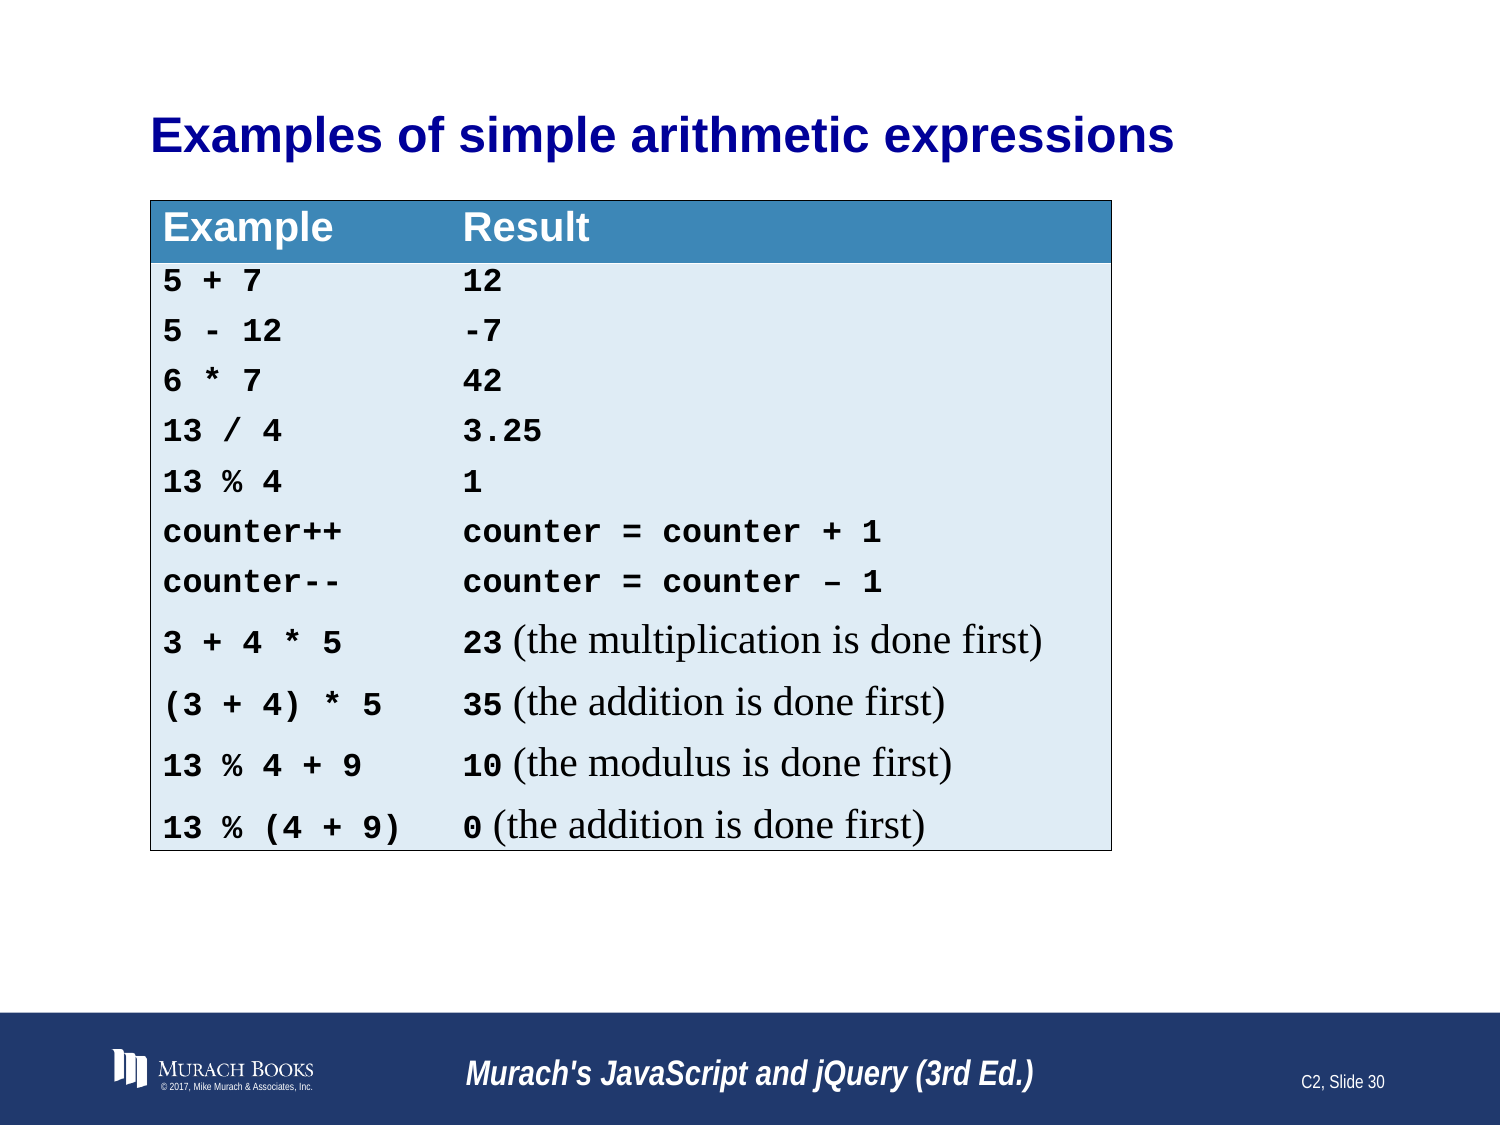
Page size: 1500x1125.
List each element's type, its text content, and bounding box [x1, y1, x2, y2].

title Examples of simple arithmetic expressions [150, 102, 1350, 164]
slide_number C2, Slide 30 [1087, 1025, 1400, 1100]
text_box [149, 187, 1363, 864]
footer © 2017, Mike Murach & Associates, Inc. [12, 1025, 463, 1100]
slide_number Murach's JavaScript and jQuery (3rd Ed.) [463, 1025, 1050, 1100]
